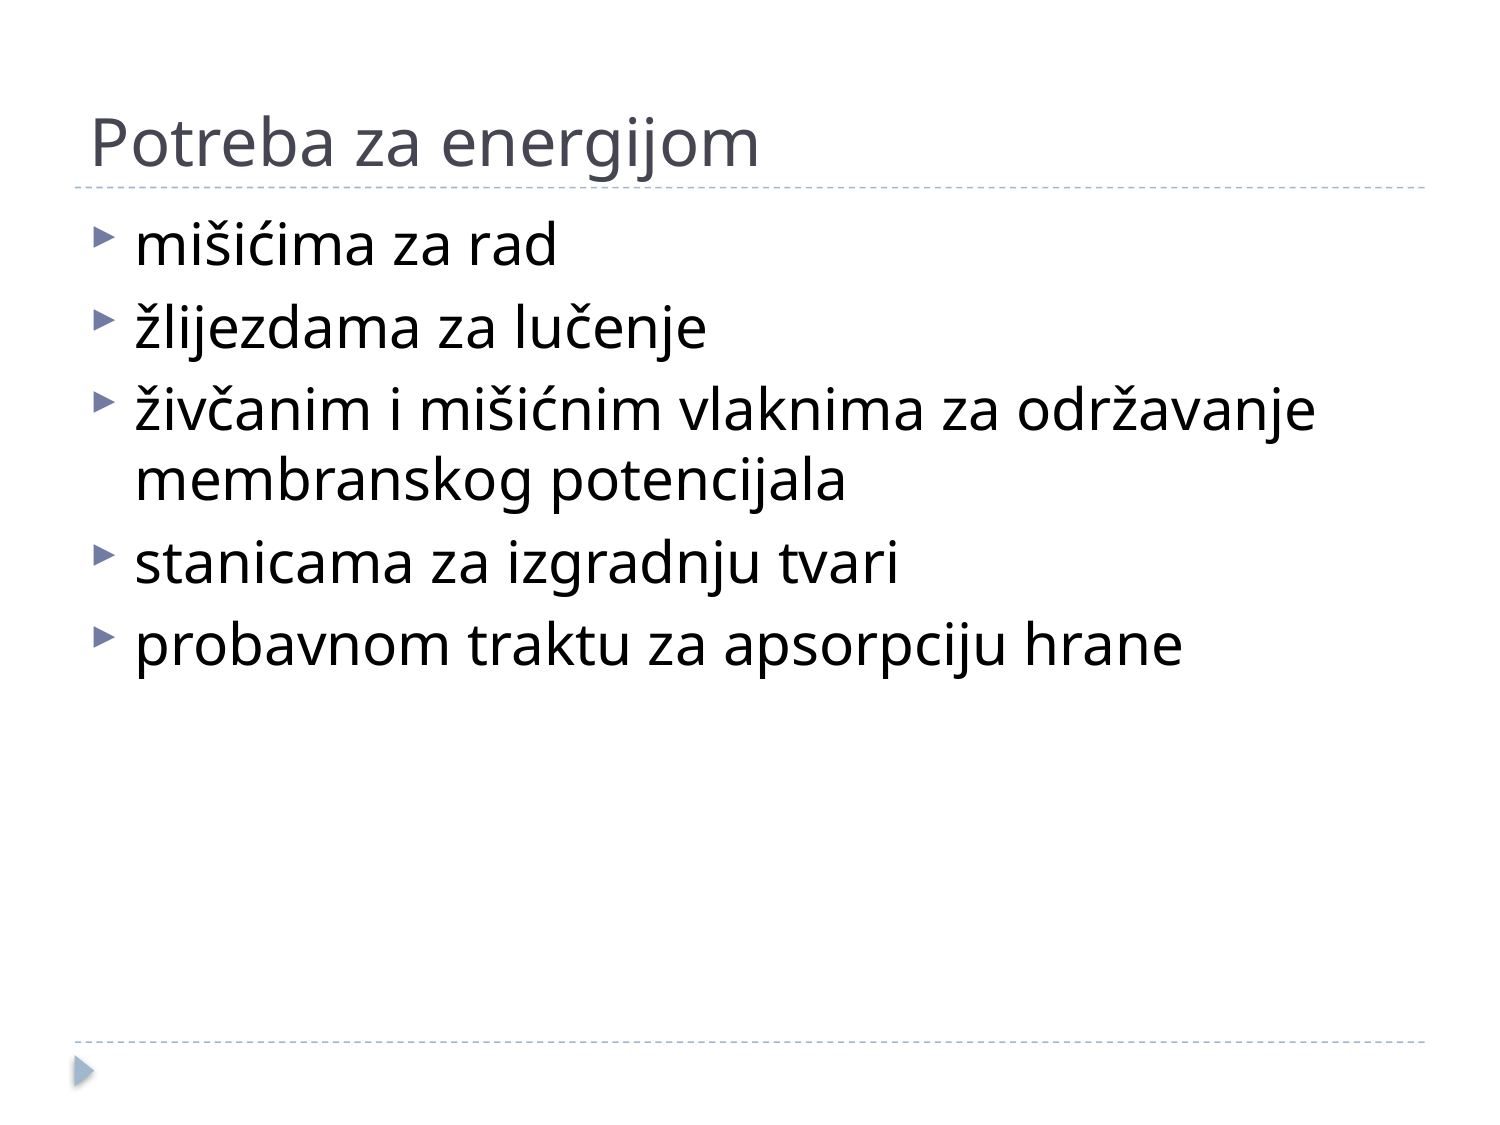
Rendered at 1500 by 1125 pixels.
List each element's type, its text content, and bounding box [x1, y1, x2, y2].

title Potreba za energijom [75, 24, 1425, 188]
list mišićima za rad žlijezdama za lučenje živčanim i mišićnim vlaknima za održavanje membranskog potencijala stanicama za izgradnju tvari probavnom traktu za apsorpciju hrane [75, 200, 1425, 1010]
